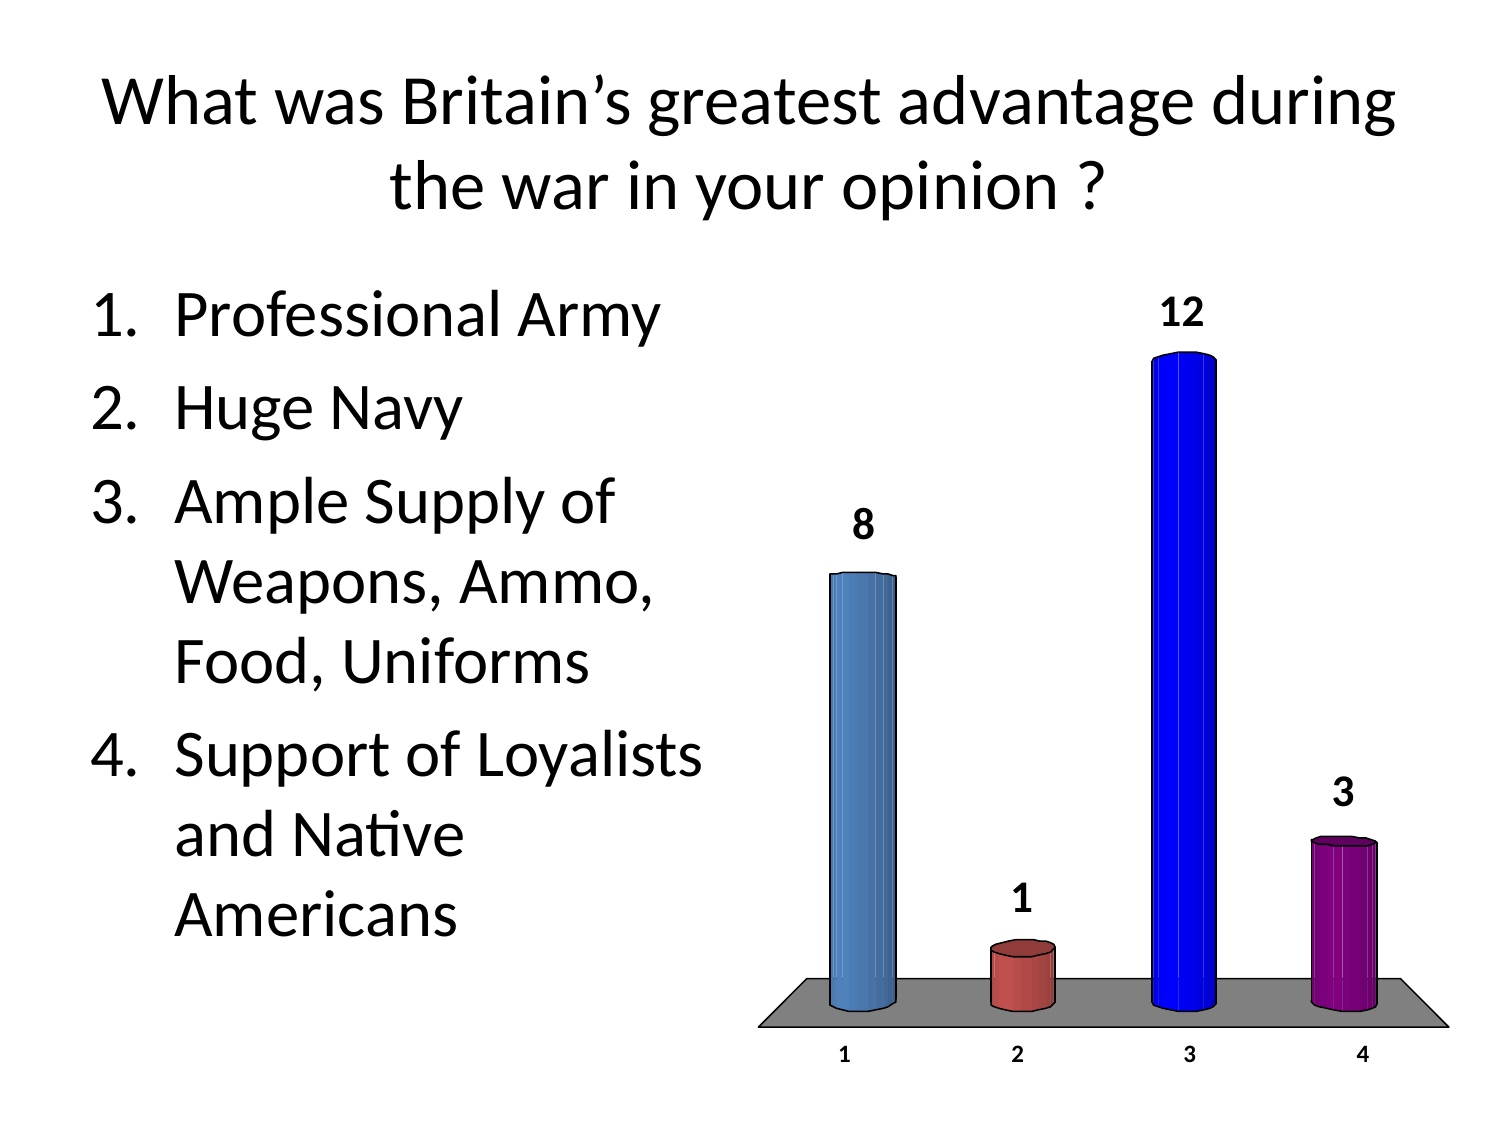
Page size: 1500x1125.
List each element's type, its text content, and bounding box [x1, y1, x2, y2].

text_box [739, 270, 1490, 1115]
list Professional Army Huge Navy Ample Supply of Weapons, Ammo, Food, Uniforms Support of Loyalists and Native Americans [75, 262, 750, 1005]
title What was Britain’s greatest advantage during the war in your opinion ? [75, 45, 1425, 233]
